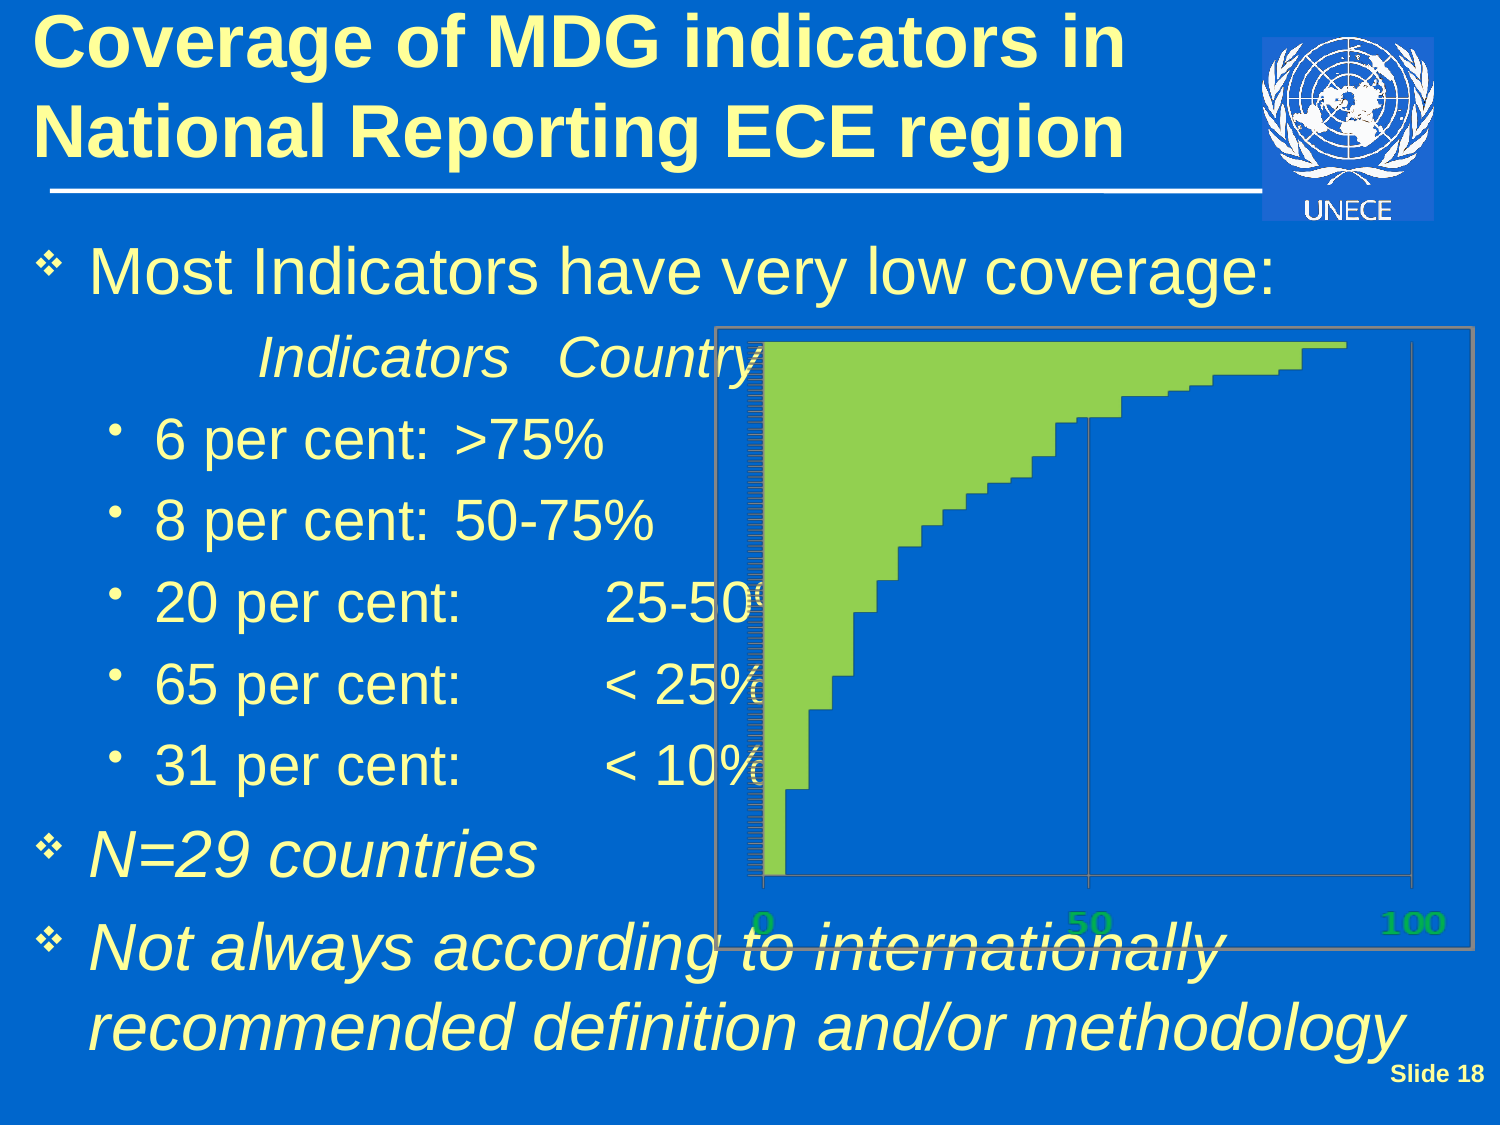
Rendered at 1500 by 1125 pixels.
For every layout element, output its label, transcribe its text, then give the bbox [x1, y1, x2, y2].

picture [714, 326, 1475, 951]
title Coverage of MDG indicators in National Reporting ECE region [17, 1, 1247, 165]
picture [1262, 37, 1434, 219]
list Most Indicators have very low coverage: Indicators Country 6 per cent: >75% 8 per cent: 50-75% 20 per cent: 25-50% 65 per cent: < 25% 31 per cent: < 10% N=29 countries Not always according to internationally recommended definition and/or methodology [17, 219, 1483, 1024]
